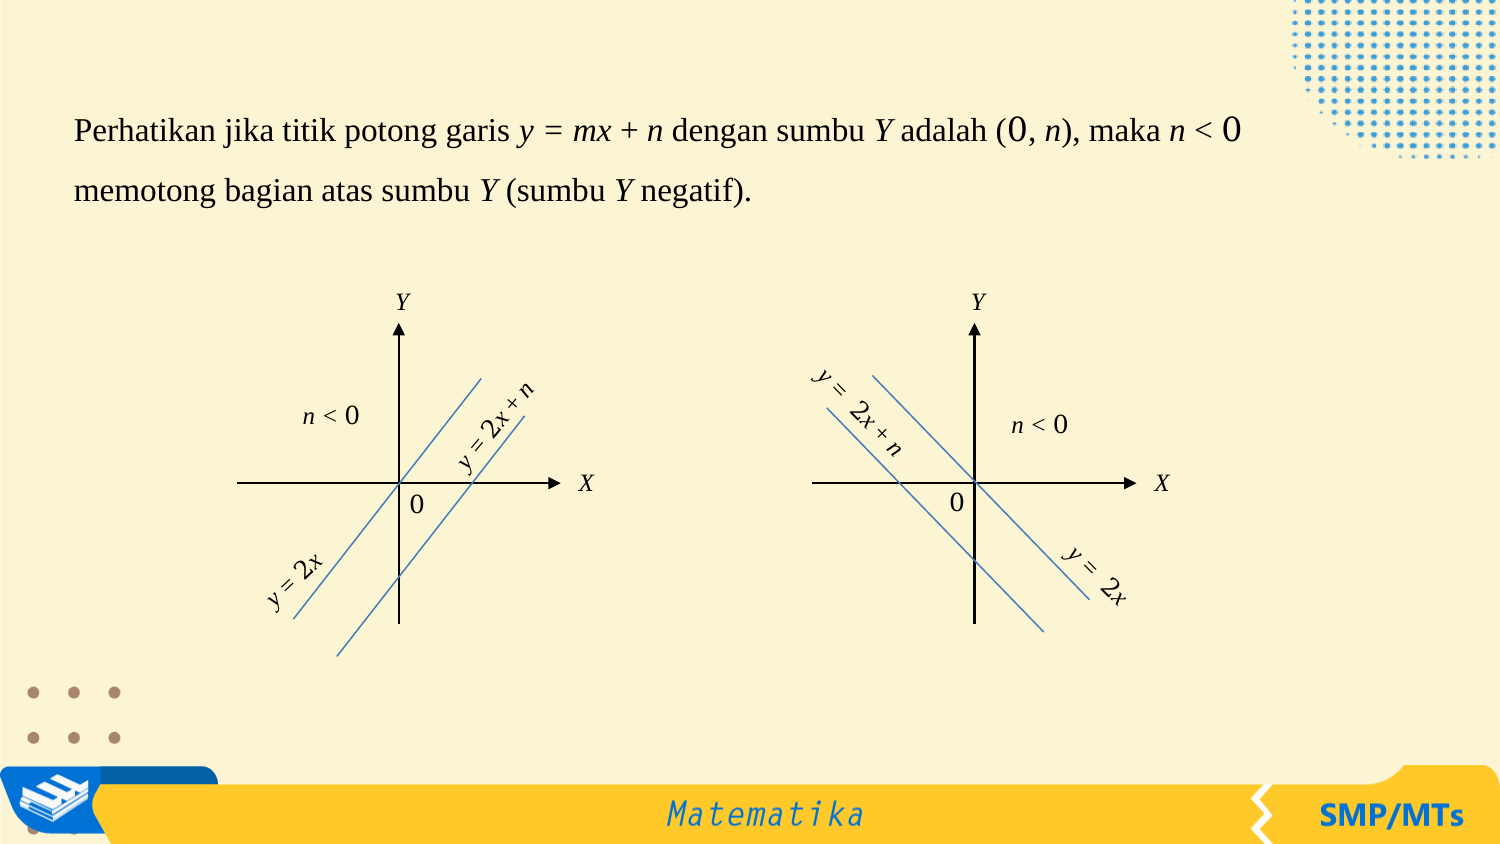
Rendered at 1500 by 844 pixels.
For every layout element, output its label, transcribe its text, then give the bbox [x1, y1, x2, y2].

text_box Perhatikan jika titik potong garis y = mx + n dengan sumbu Y adalah (0, n), maka n < 0 memotong bagian atas sumbu Y (sumbu Y negatif). [59, 81, 1336, 216]
picture [0, 0, 1500, 844]
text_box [812, 278, 1190, 633]
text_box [236, 278, 614, 657]
